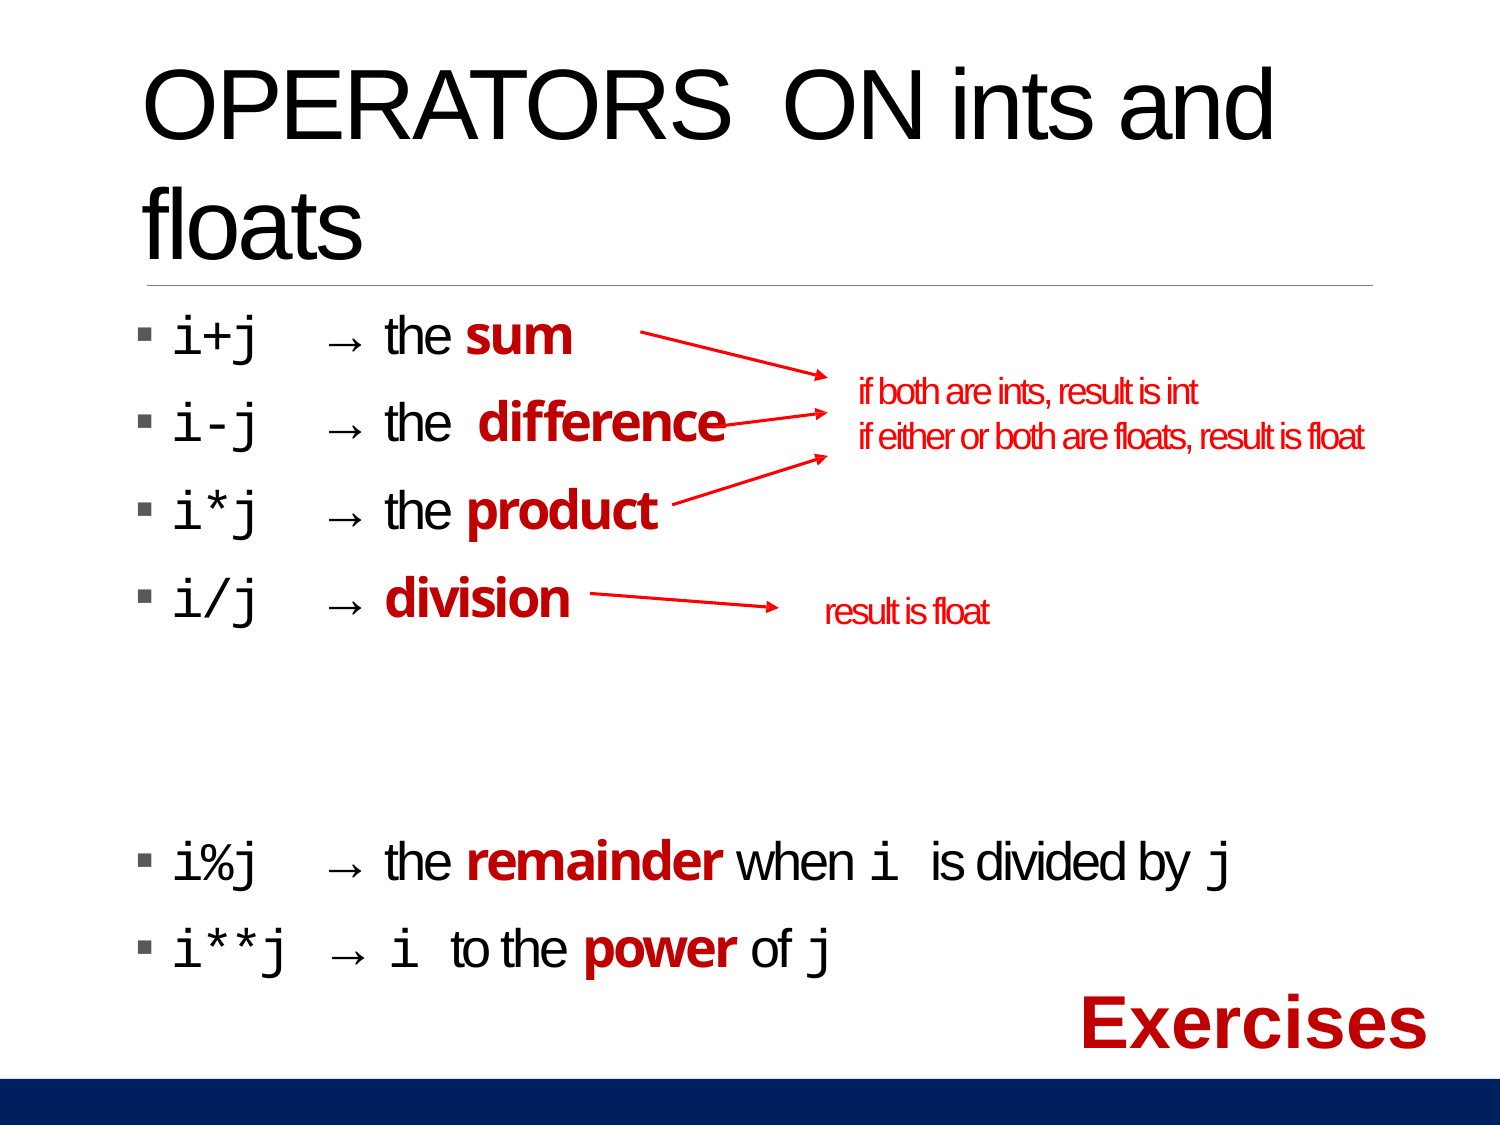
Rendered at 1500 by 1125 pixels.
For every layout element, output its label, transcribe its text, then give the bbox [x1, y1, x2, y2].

text_box [589, 591, 779, 614]
text_box Exercises [1064, 966, 1500, 1071]
text_box if both are ints, result is int if either or both are floats, result is float [855, 364, 1469, 457]
text_box [639, 330, 828, 382]
text_box → the sum → the difference → the product → division [316, 275, 779, 628]
text_box i%j [132, 823, 272, 891]
text_box i**j → i to the power of j [132, 911, 1138, 979]
text_box [712, 407, 828, 429]
text_box [671, 453, 828, 507]
title OPERATORS ON ints and floats [139, 37, 1329, 280]
text_box i+j i-j i*j i/j [132, 275, 272, 628]
text_box result is float [822, 585, 1024, 633]
text_box → the remainder when i is divided by j [316, 823, 1400, 891]
